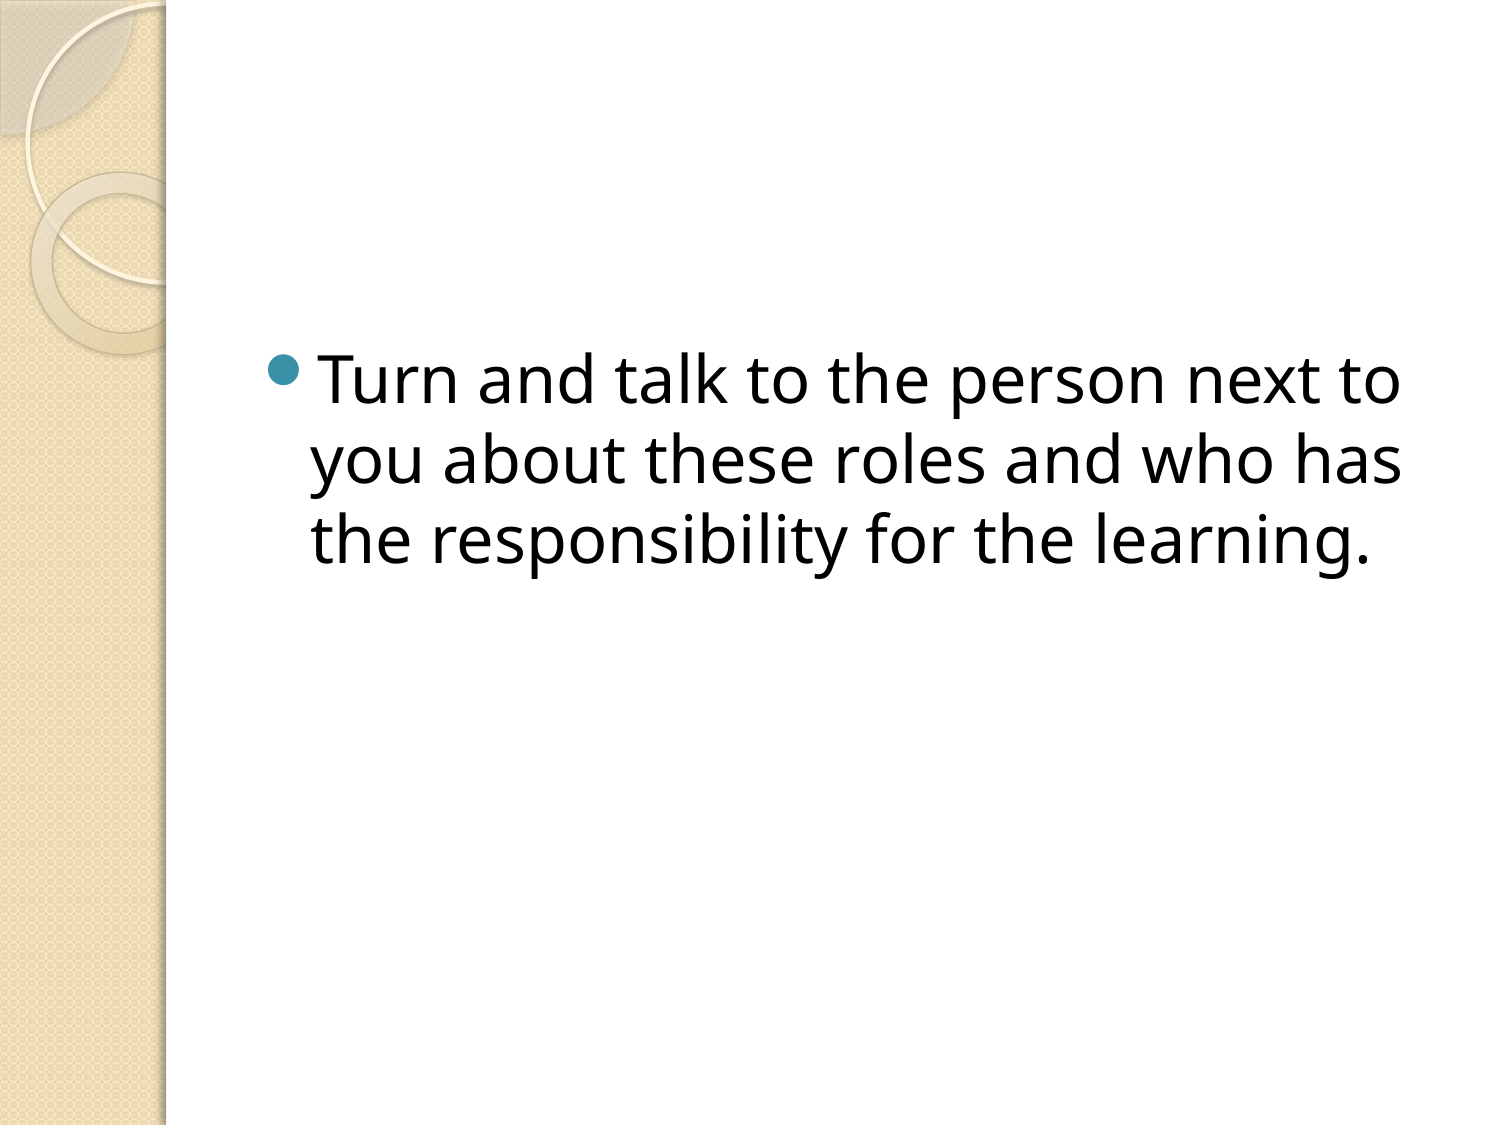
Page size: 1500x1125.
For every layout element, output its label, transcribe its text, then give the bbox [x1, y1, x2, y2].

list Turn and talk to the person next to you about these roles and who has the responsibility for the learning. [235, 237, 1466, 1025]
